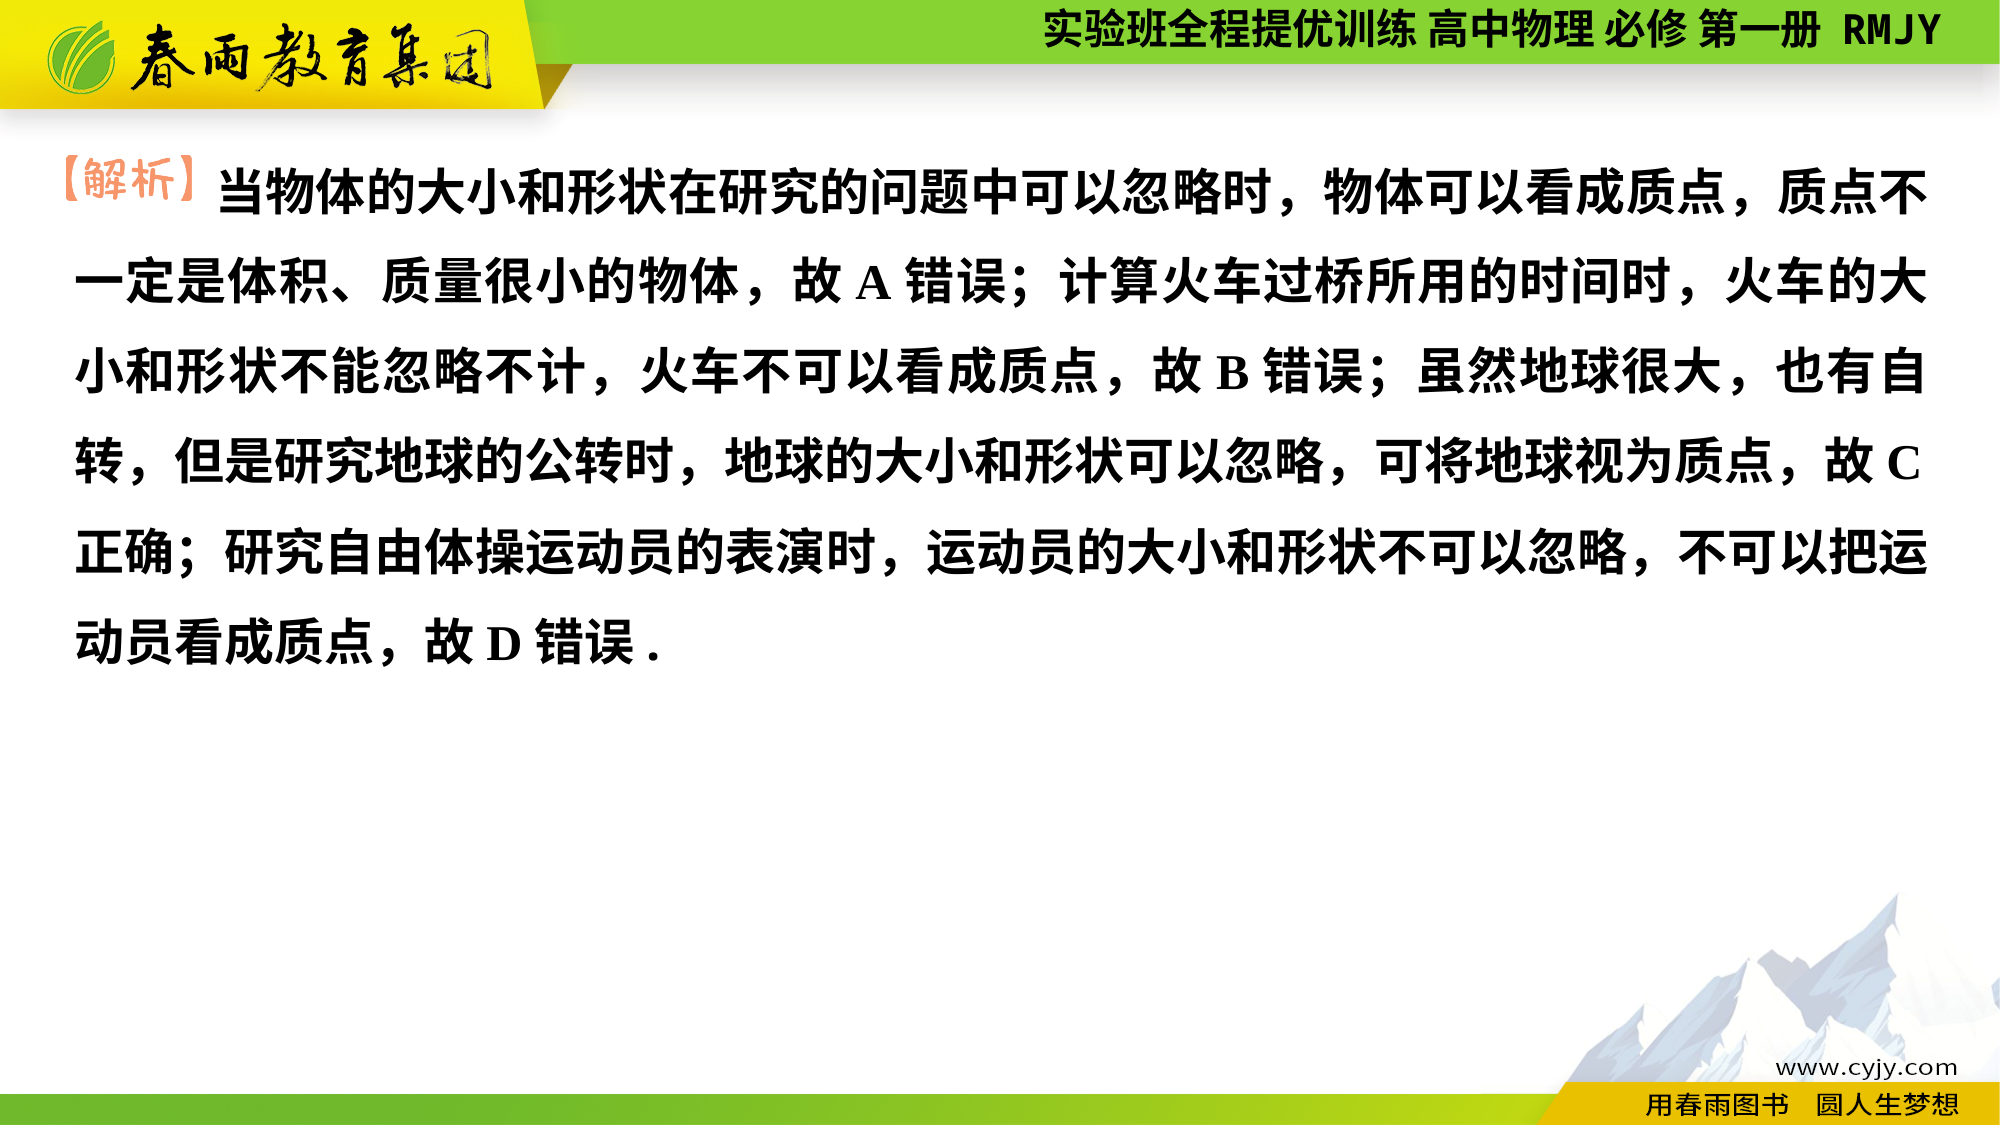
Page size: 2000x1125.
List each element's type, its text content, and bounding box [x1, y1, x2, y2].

list 当物体的大小和形状在研究的问题中可以忽略时，物体可以看成质点，质点不一定是体积、质量很小的物体，故A错误；计算火车过桥所用的时间时，火车的大小和形状不能忽略不计，火车不可以看成质点，故B错误；虽然地球很大，也有自转，但是研究地球的公转时，地球的大小和形状可以忽略，可将地球视为质点，故C正确；研究自由体操运动员的表演时，运动员的大小和形状不可以忽略，不可以把运动员看成质点，故D错误. [59, 122, 1944, 683]
picture [0, 0, 2000, 1125]
